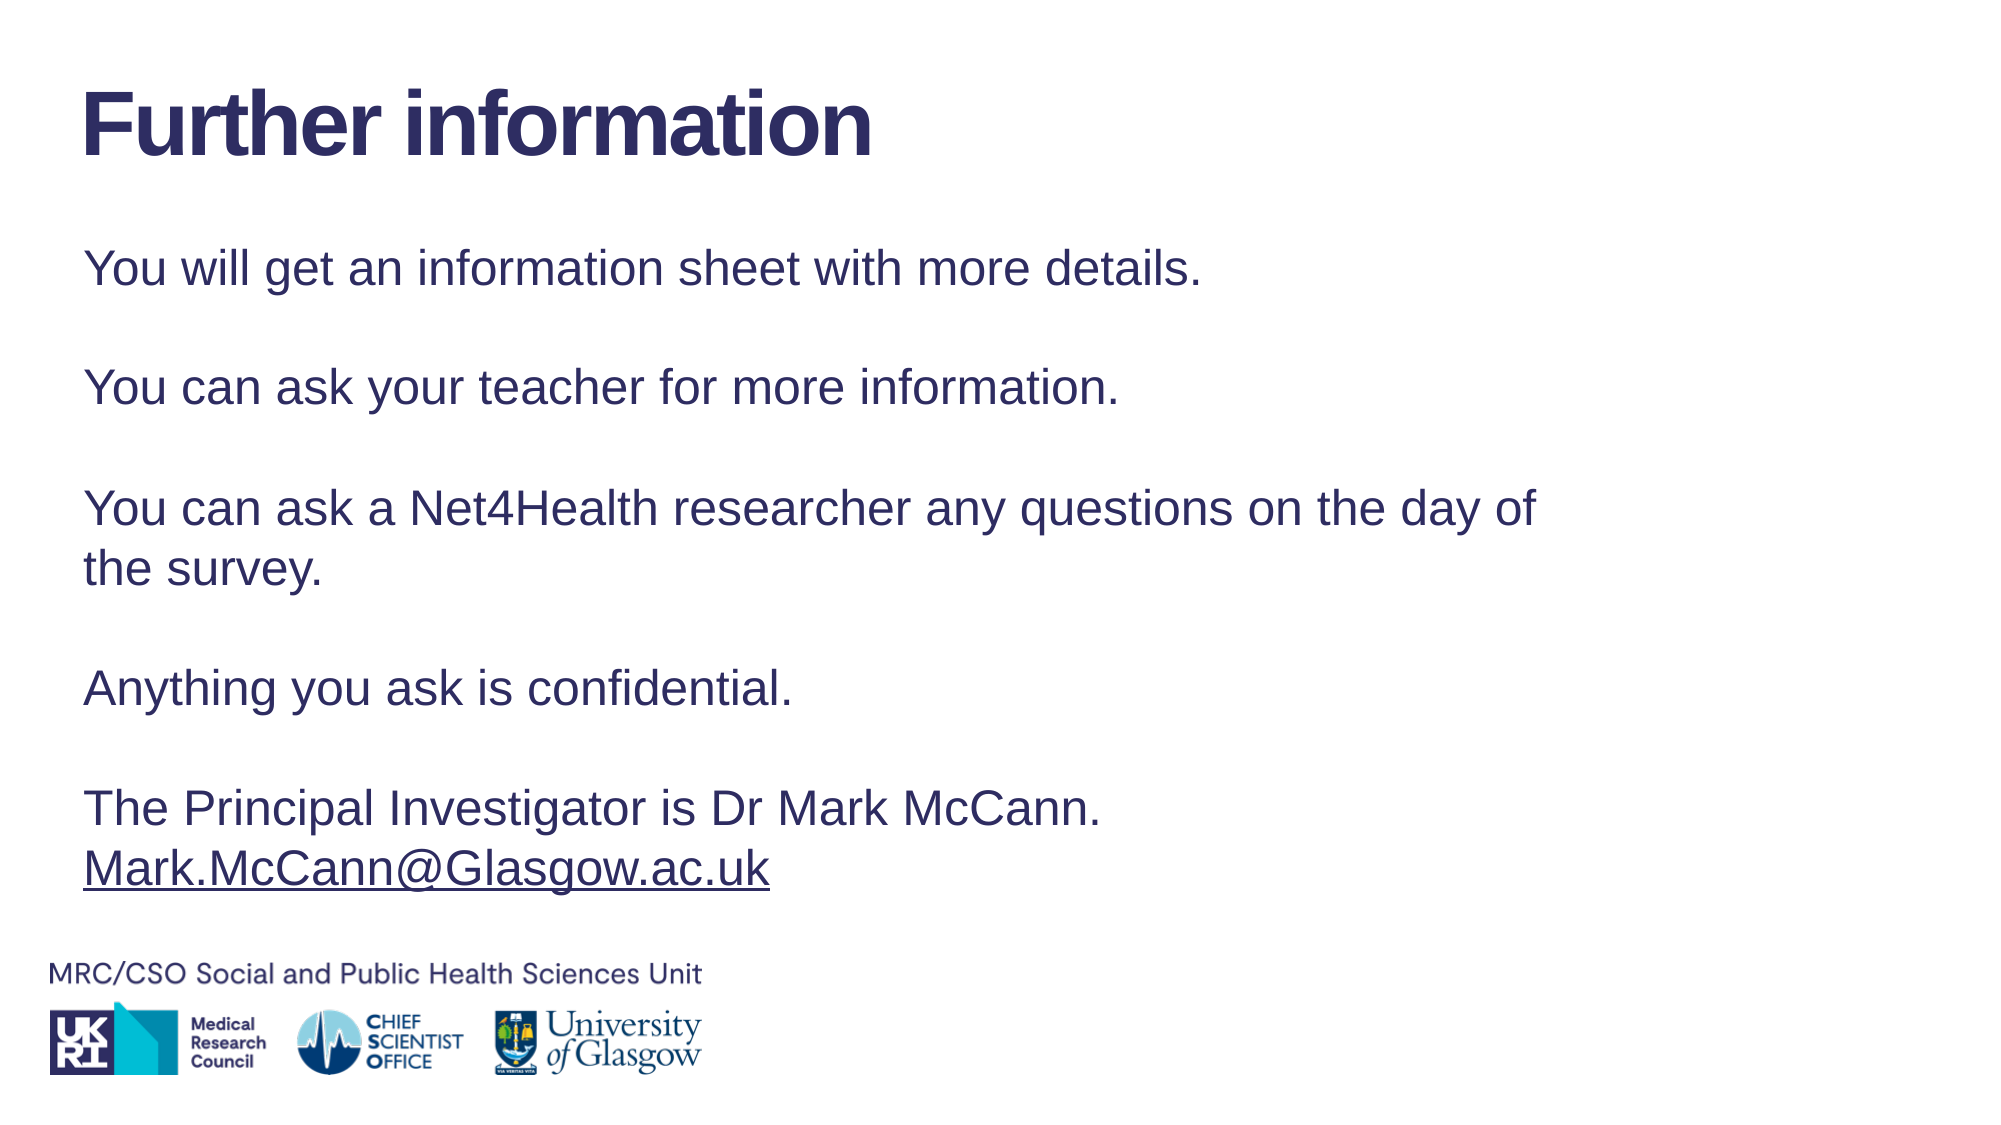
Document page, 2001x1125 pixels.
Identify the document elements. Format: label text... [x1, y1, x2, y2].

picture [50, 961, 702, 1075]
text_box Further information [66, 56, 1109, 182]
text_box You will get an information sheet with more details. You can ask your teacher for more information. You can ask a Net4Health researcher any questions on the day of the survey. Anything you ask is confidential. The Principal Investigator is Dr Mark McCann. Mark.McCann@Glasgow.ac.uk [68, 227, 1606, 963]
